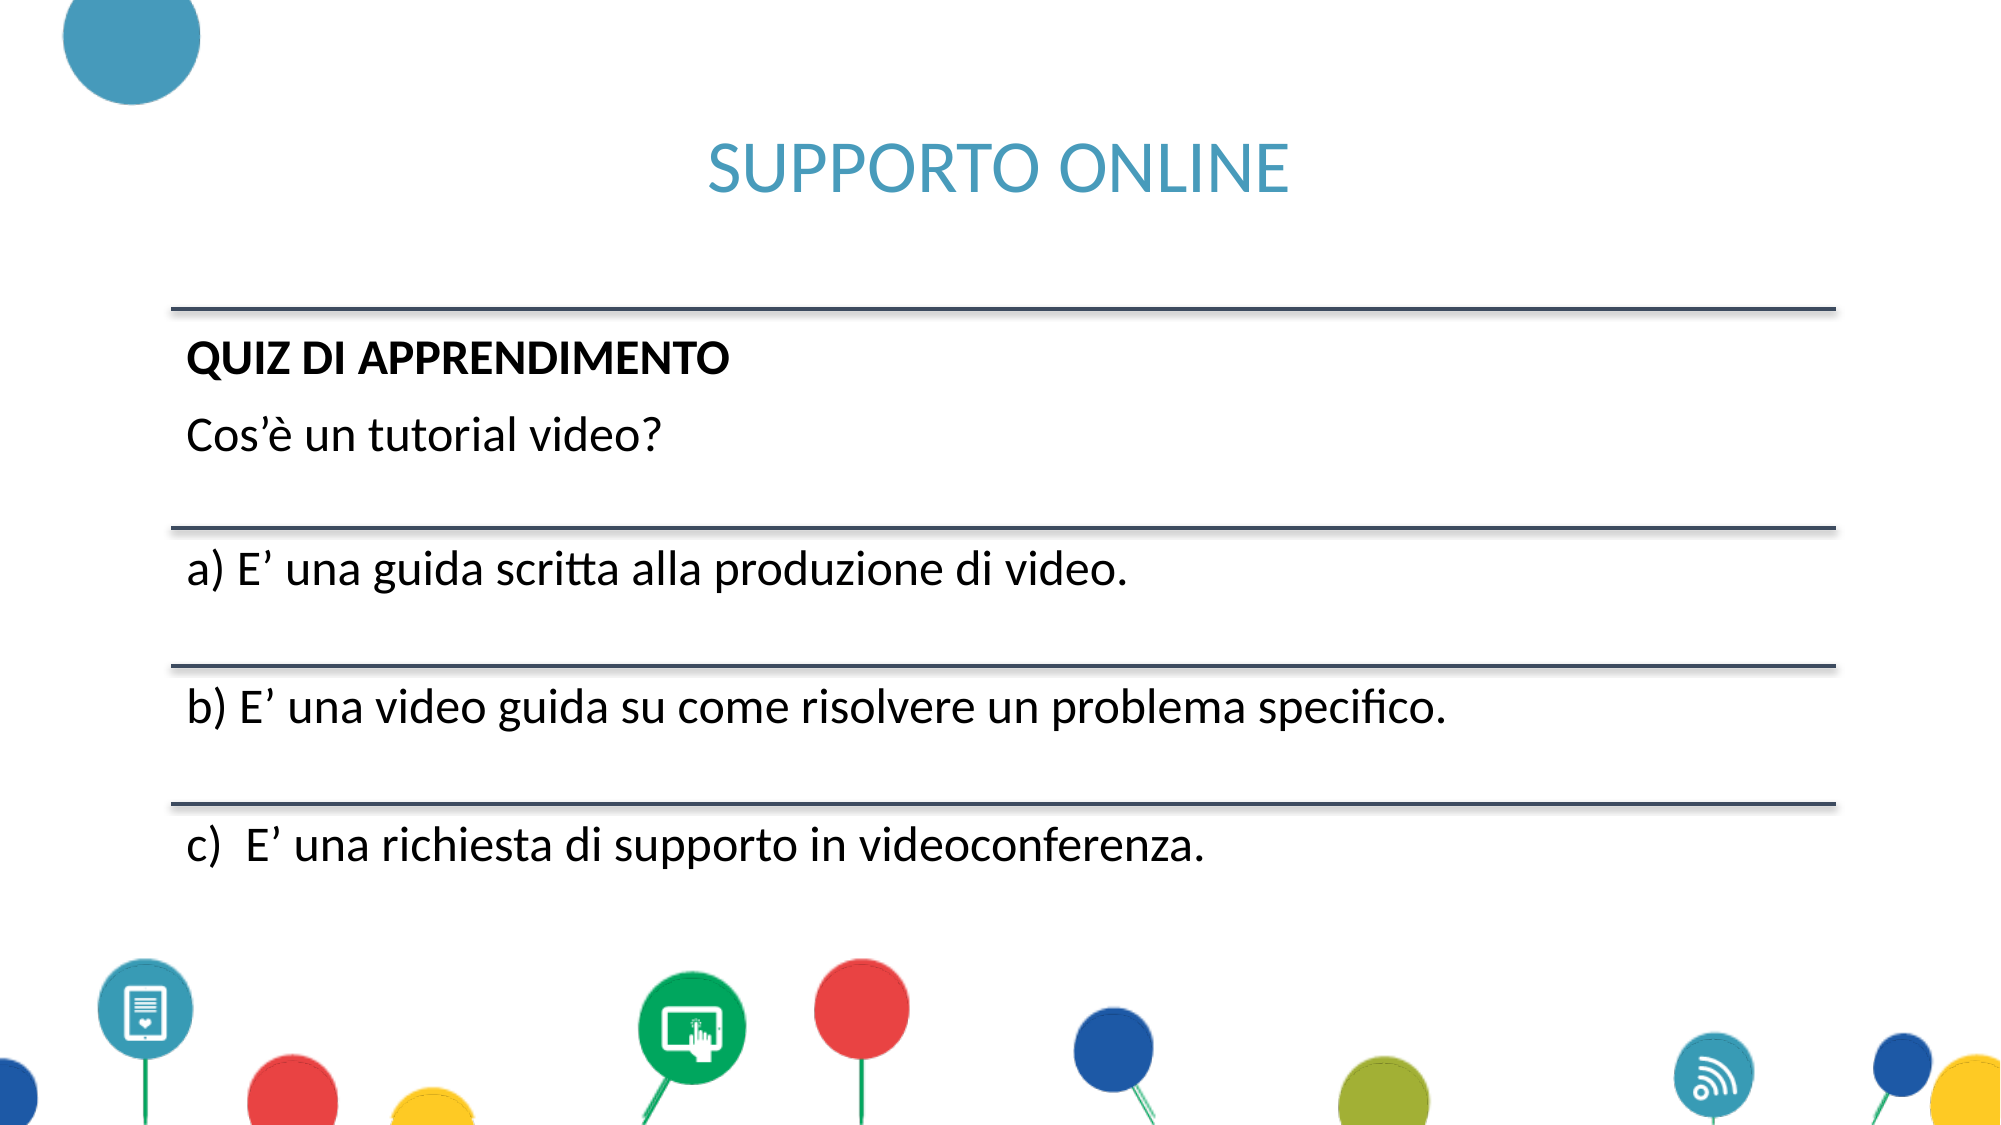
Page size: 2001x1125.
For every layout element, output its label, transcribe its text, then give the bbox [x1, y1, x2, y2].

picture [0, 0, 2001, 1125]
title Supporto online [137, 59, 1863, 278]
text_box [171, 308, 1836, 943]
